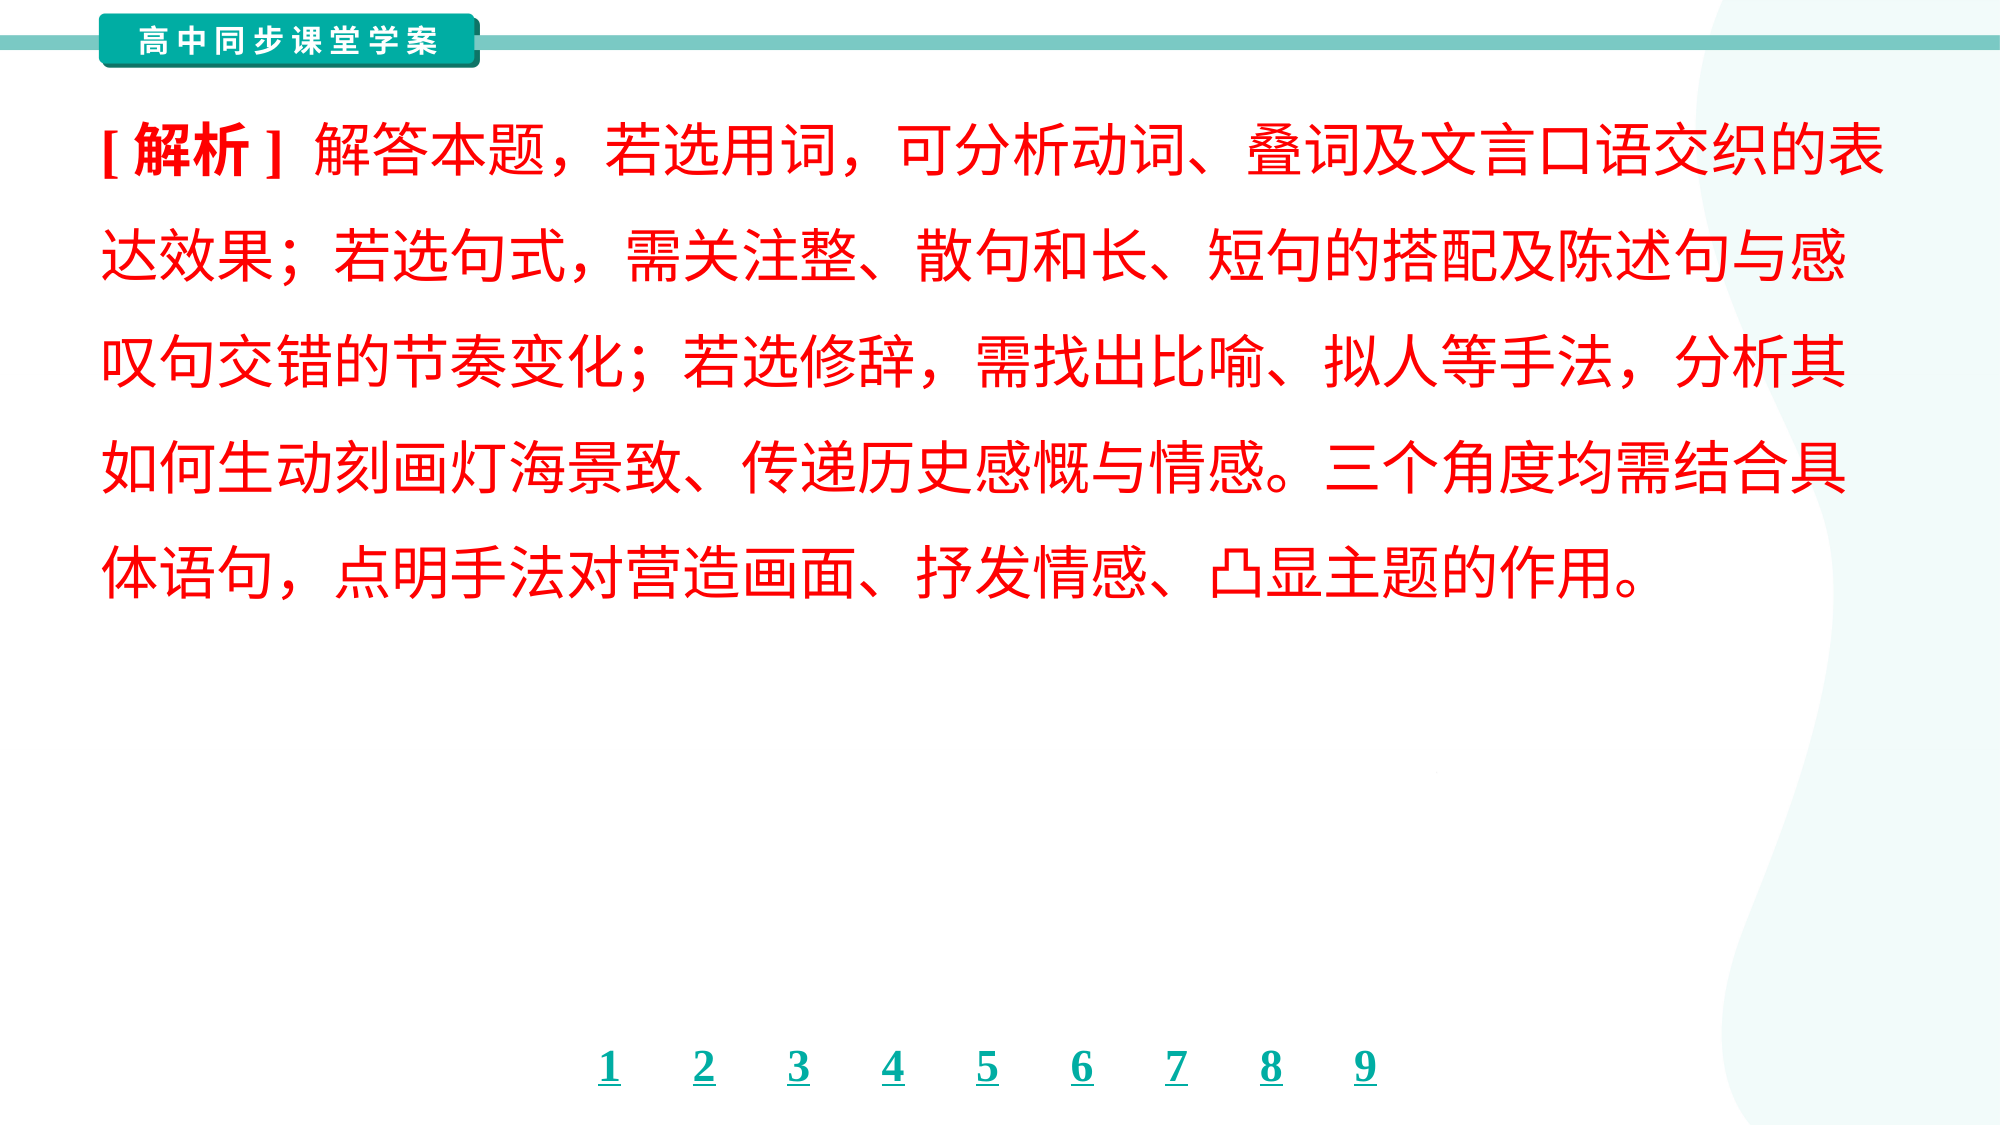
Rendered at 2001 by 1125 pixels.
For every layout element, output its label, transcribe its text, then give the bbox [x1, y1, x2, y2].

text_box [解析] 解答本题，若选用词，可分析动词、叠词及文言口语交织的表 达效果；若选句式，需关注整、散句和长、短句的搭配及陈述句与感 叹句交错的节奏变化；若选修辞，需找出比喻、拟人等手法，分析其 如何生动刻画灯海景致、传递历史感慨与情感。三个角度均需结合具 体语句，点明手法对营造画面、抒发情感、凸显主题的作用。 [100, 76, 1899, 595]
picture [0, 0, 2000, 1125]
